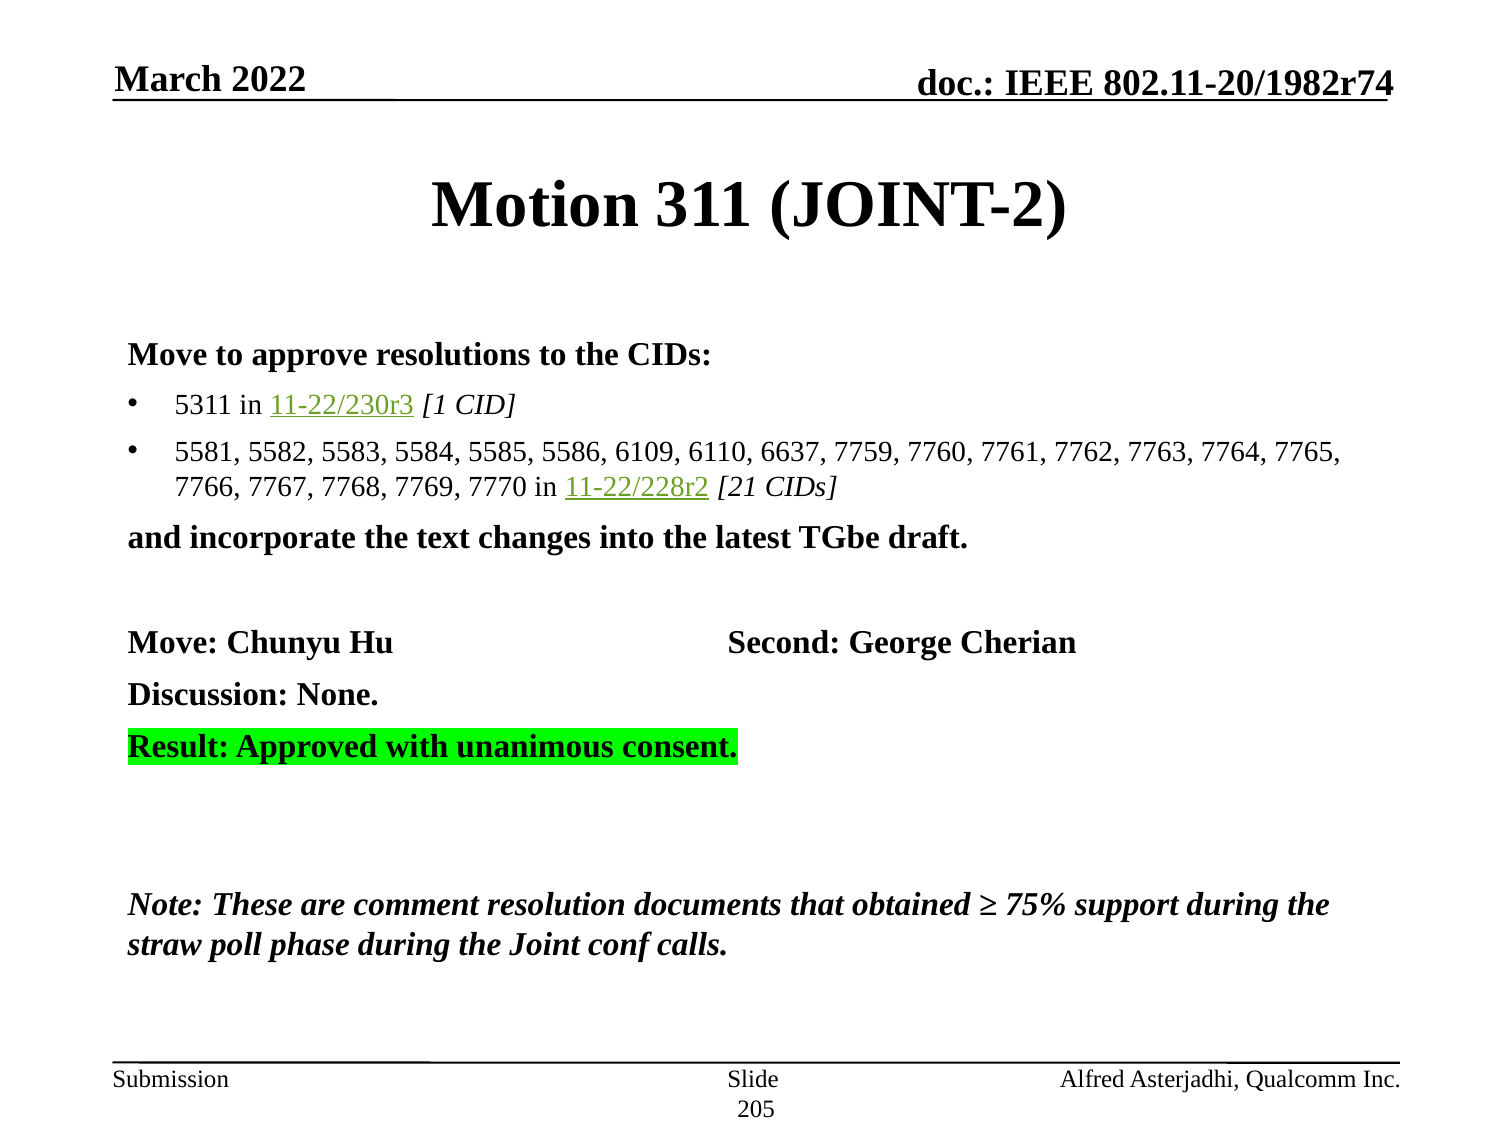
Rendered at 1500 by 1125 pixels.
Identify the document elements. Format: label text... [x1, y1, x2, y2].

footer Alfred Asterjadhi, Qualcomm Inc. [878, 1061, 1402, 1093]
list Move to approve resolutions to the CIDs: 5311 in 11-22/230r3 [1 CID] 5581, 5582, 5583, 5584, 5585, 5586, 6109, 6110, 6637, 7759, 7760, 7761, 7762, 7763, 7764, 7765, 7766, 7767, 7768, 7769, 7770 in 11-22/228r2 [21 CIDs] and incorporate the text changes into the latest TGbe draft. Move: Chunyu Hu Second: George Cherian Discussion: None. Result: Approved with unanimous consent. Note: These are comment resolution documents that obtained ≥ 75% support during the straw poll phase during the Joint conf calls. [112, 324, 1388, 1063]
slide_number Slide 205 [712, 1061, 800, 1123]
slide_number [114, 54, 423, 100]
title Motion 311 (JOINT-2) [112, 112, 1388, 288]
